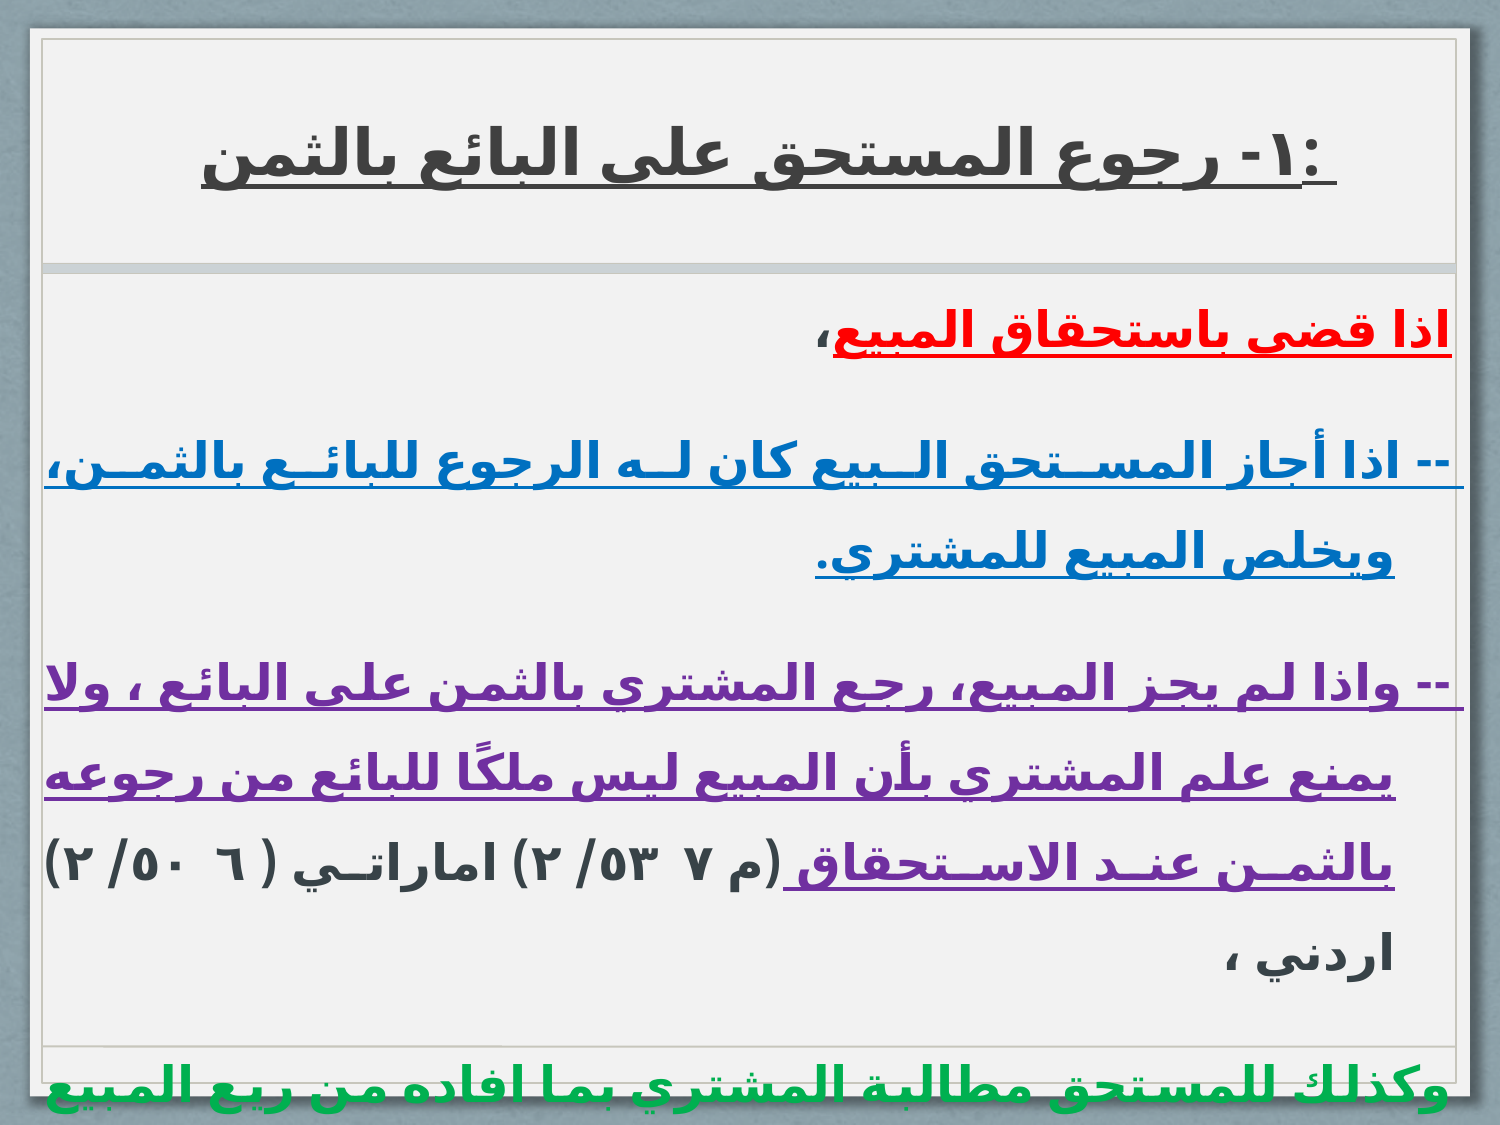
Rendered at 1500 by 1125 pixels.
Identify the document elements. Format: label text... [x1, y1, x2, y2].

title ١- رجوع المستحق على البائع بالثمن: [147, 40, 1353, 259]
list اذا قضى باستحقاق المبيع، -- اذا أجاز المستحق البيع كان له الرجوع للبائع بالثمن، ويخلص المبيع للمشتري. -- واذا لم يجز المبيع، رجع المشتري بالثمن على البائع ، ولا يمنع علم المشتري بأن المبيع ليس ملكًا للبائع من رجوعه بالثمن عند الاستحقاق (م ٥٣٧/ ٢) اماراتي ( ٥٠٦/ ٢) اردني ، وكذلك للمستحق مطالبة المشتري بما افاده من ريع المبيع او غلته، بعد حسم ما احتاج اليه الانتاج من النفقات، ثمر يرجع المشتري على البائع بما اداه للمستحق. [29, 259, 1467, 1096]
